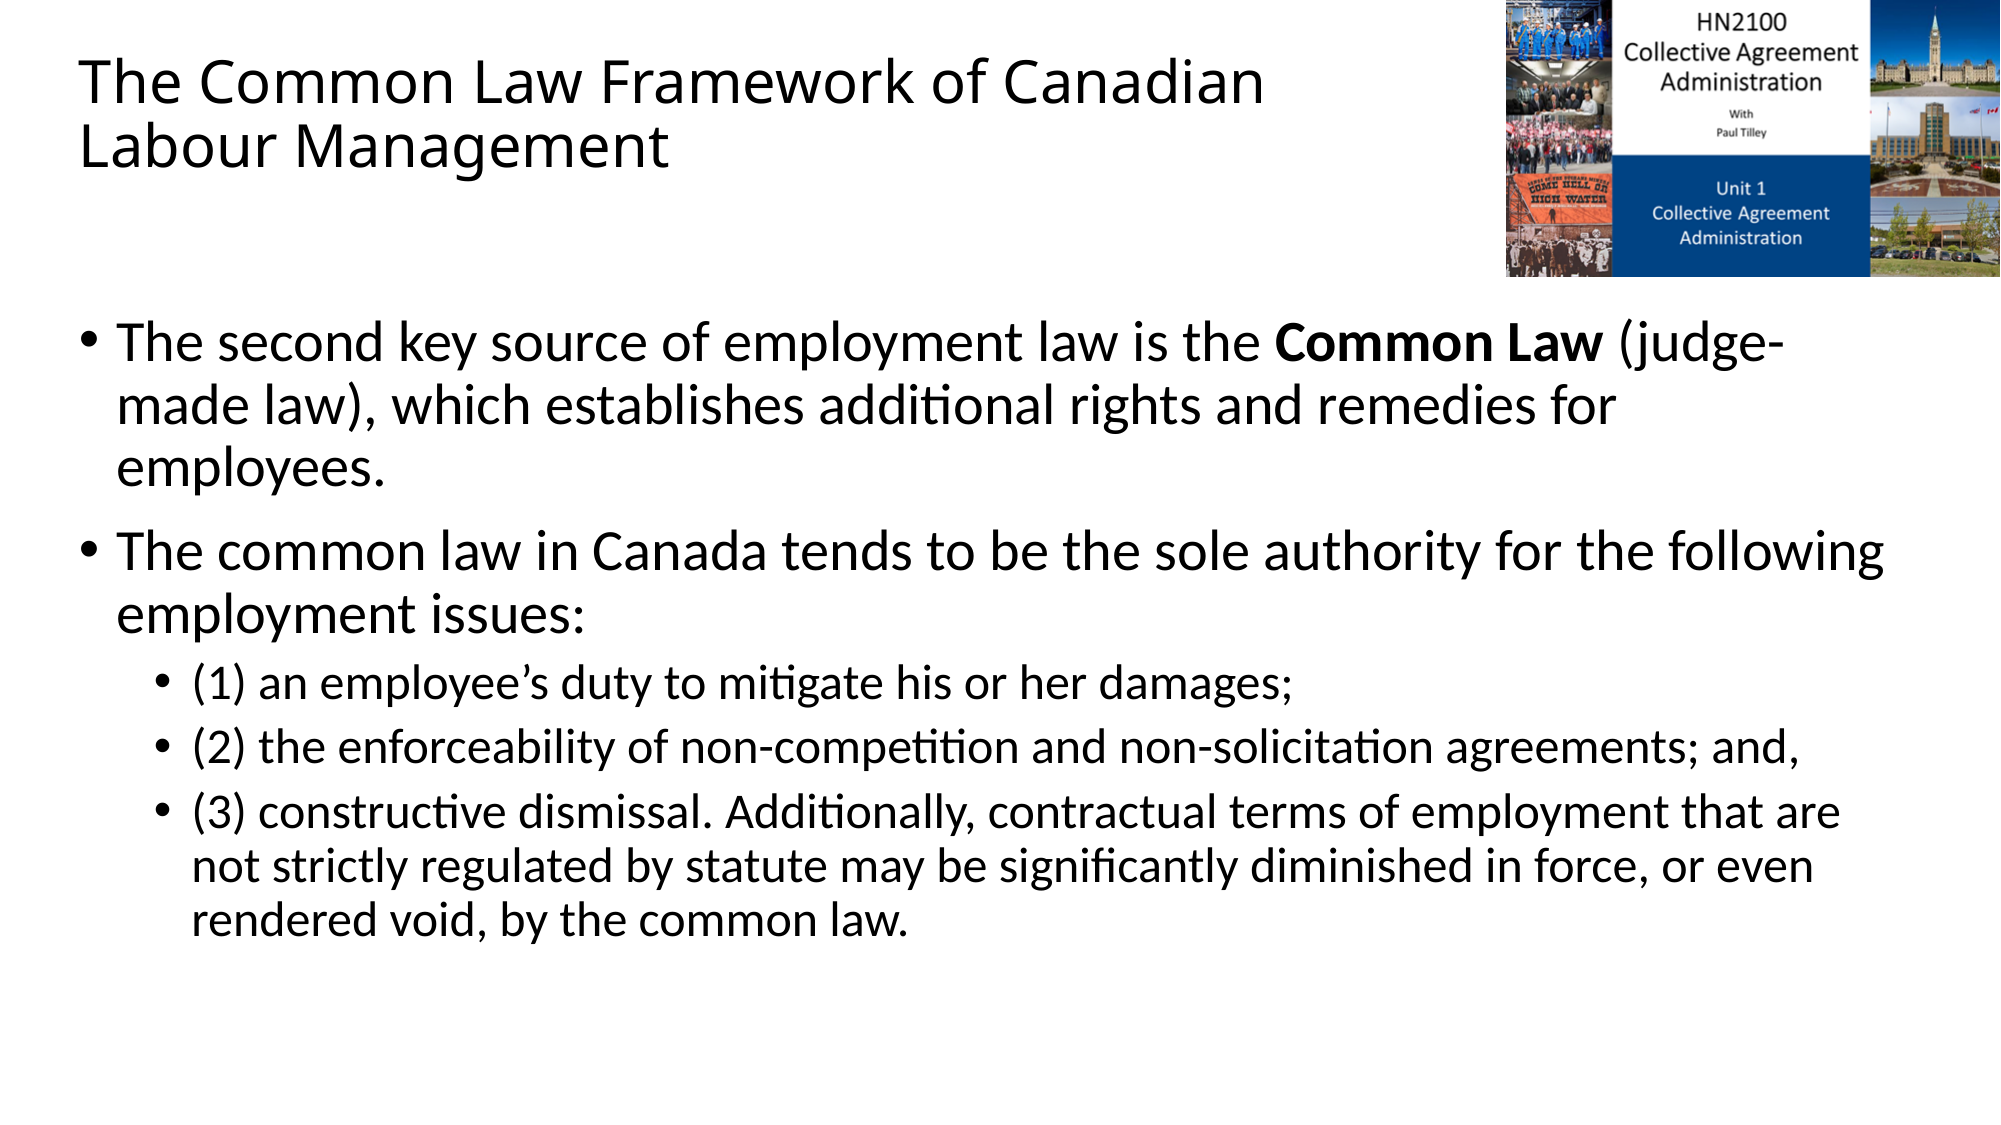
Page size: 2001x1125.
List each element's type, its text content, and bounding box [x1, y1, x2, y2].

list The second key source of employment law is the Common Law (judge-made law), which establishes additional rights and remedies for employees. The common law in Canada tends to be the sole authority for the following employment issues: (1) an employee’s duty to mitigate his or her damages; (2) the enforceability of non-competition and non-solicitation agreements; and, (3) constructive dismissal. Additionally, contractual terms of employment that are not strictly regulated by statute may be significantly diminished in force, or even rendered void, by the common law. [64, 303, 1903, 1079]
picture [1506, 0, 2000, 278]
title The Common Law Framework of Canadian Labour Management [64, 43, 1479, 261]
